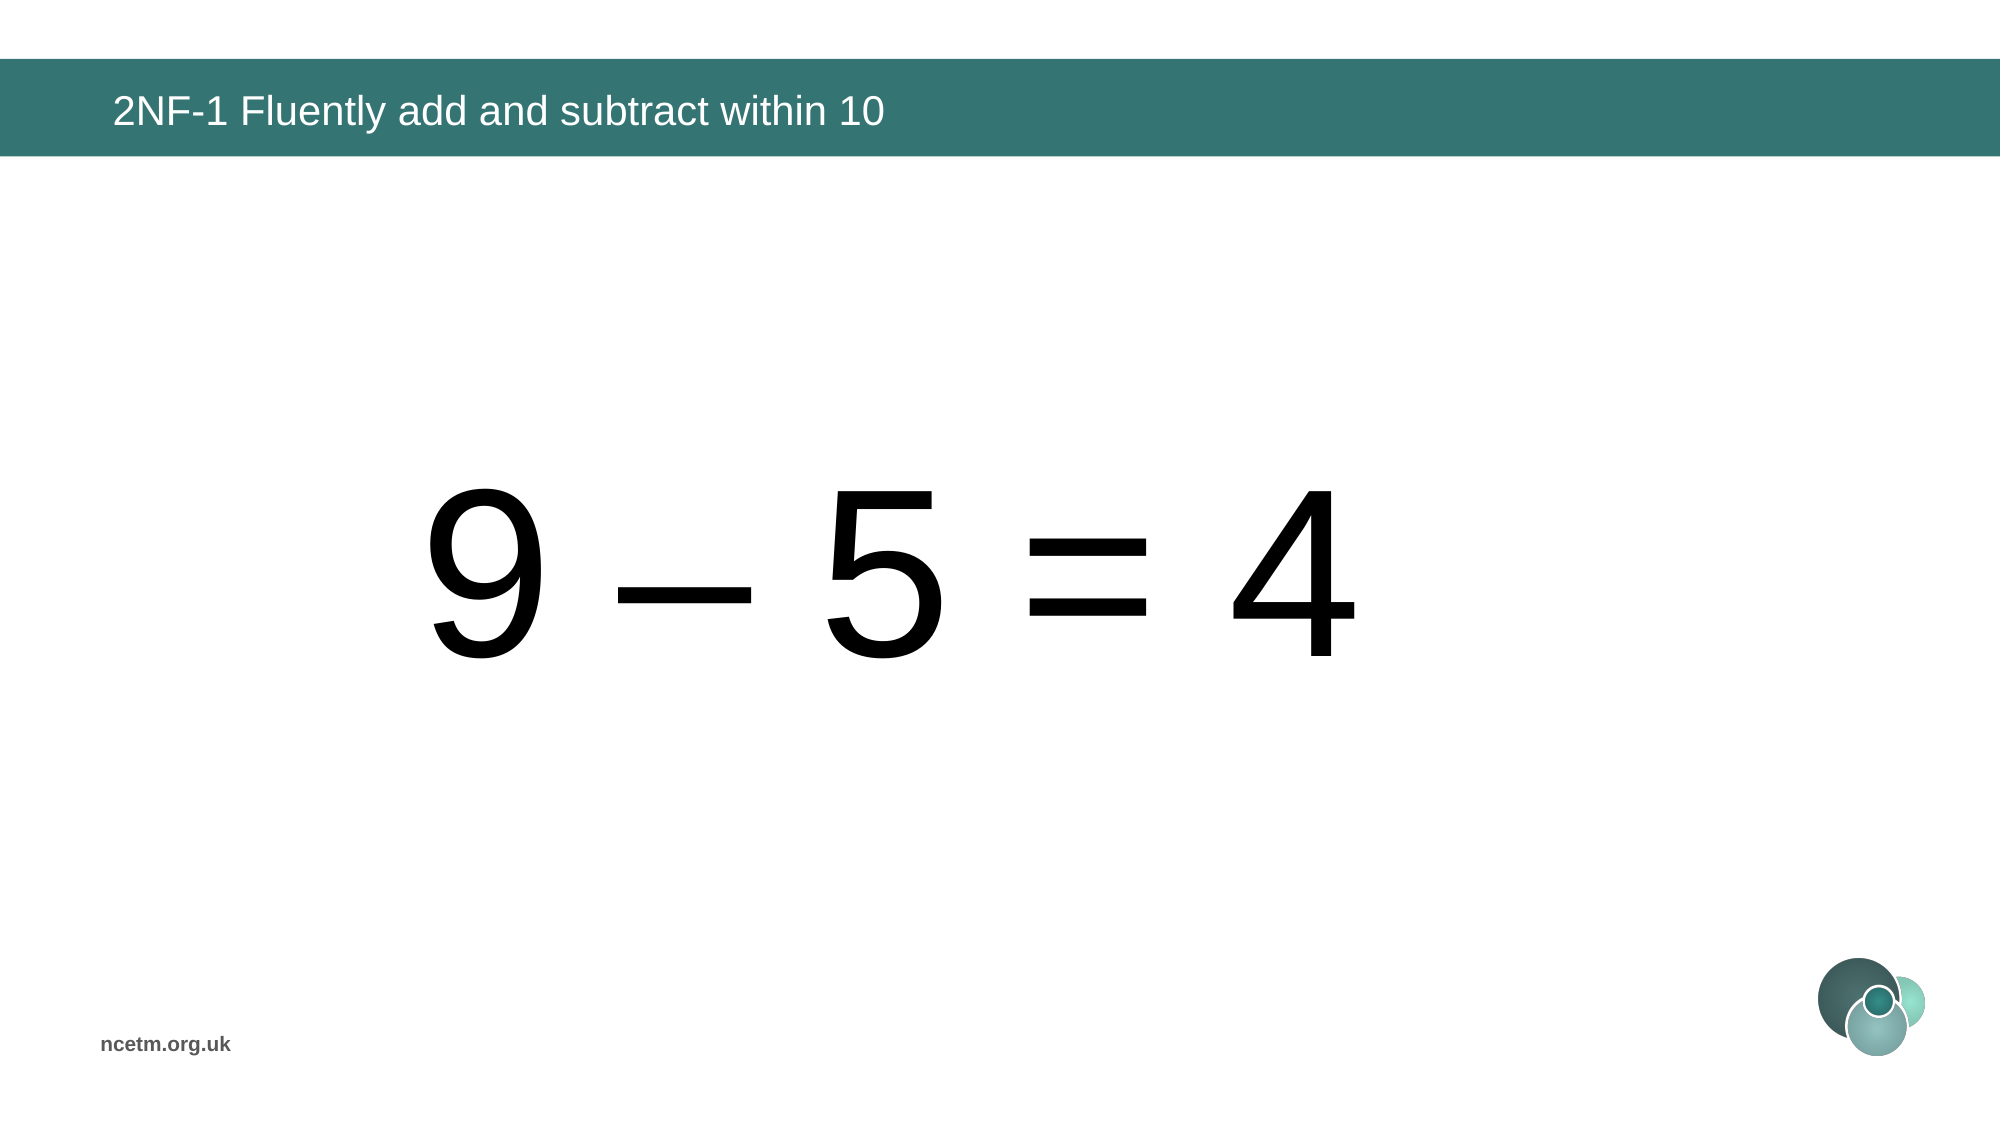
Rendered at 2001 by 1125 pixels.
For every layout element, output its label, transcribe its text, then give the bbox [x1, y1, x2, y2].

text_box 9 – 5 = [404, 409, 1213, 712]
text_box 4 [1213, 409, 1377, 712]
picture [1818, 958, 1925, 1056]
title 2NF-1 Fluently add and subtract within 10 [97, 76, 1945, 147]
